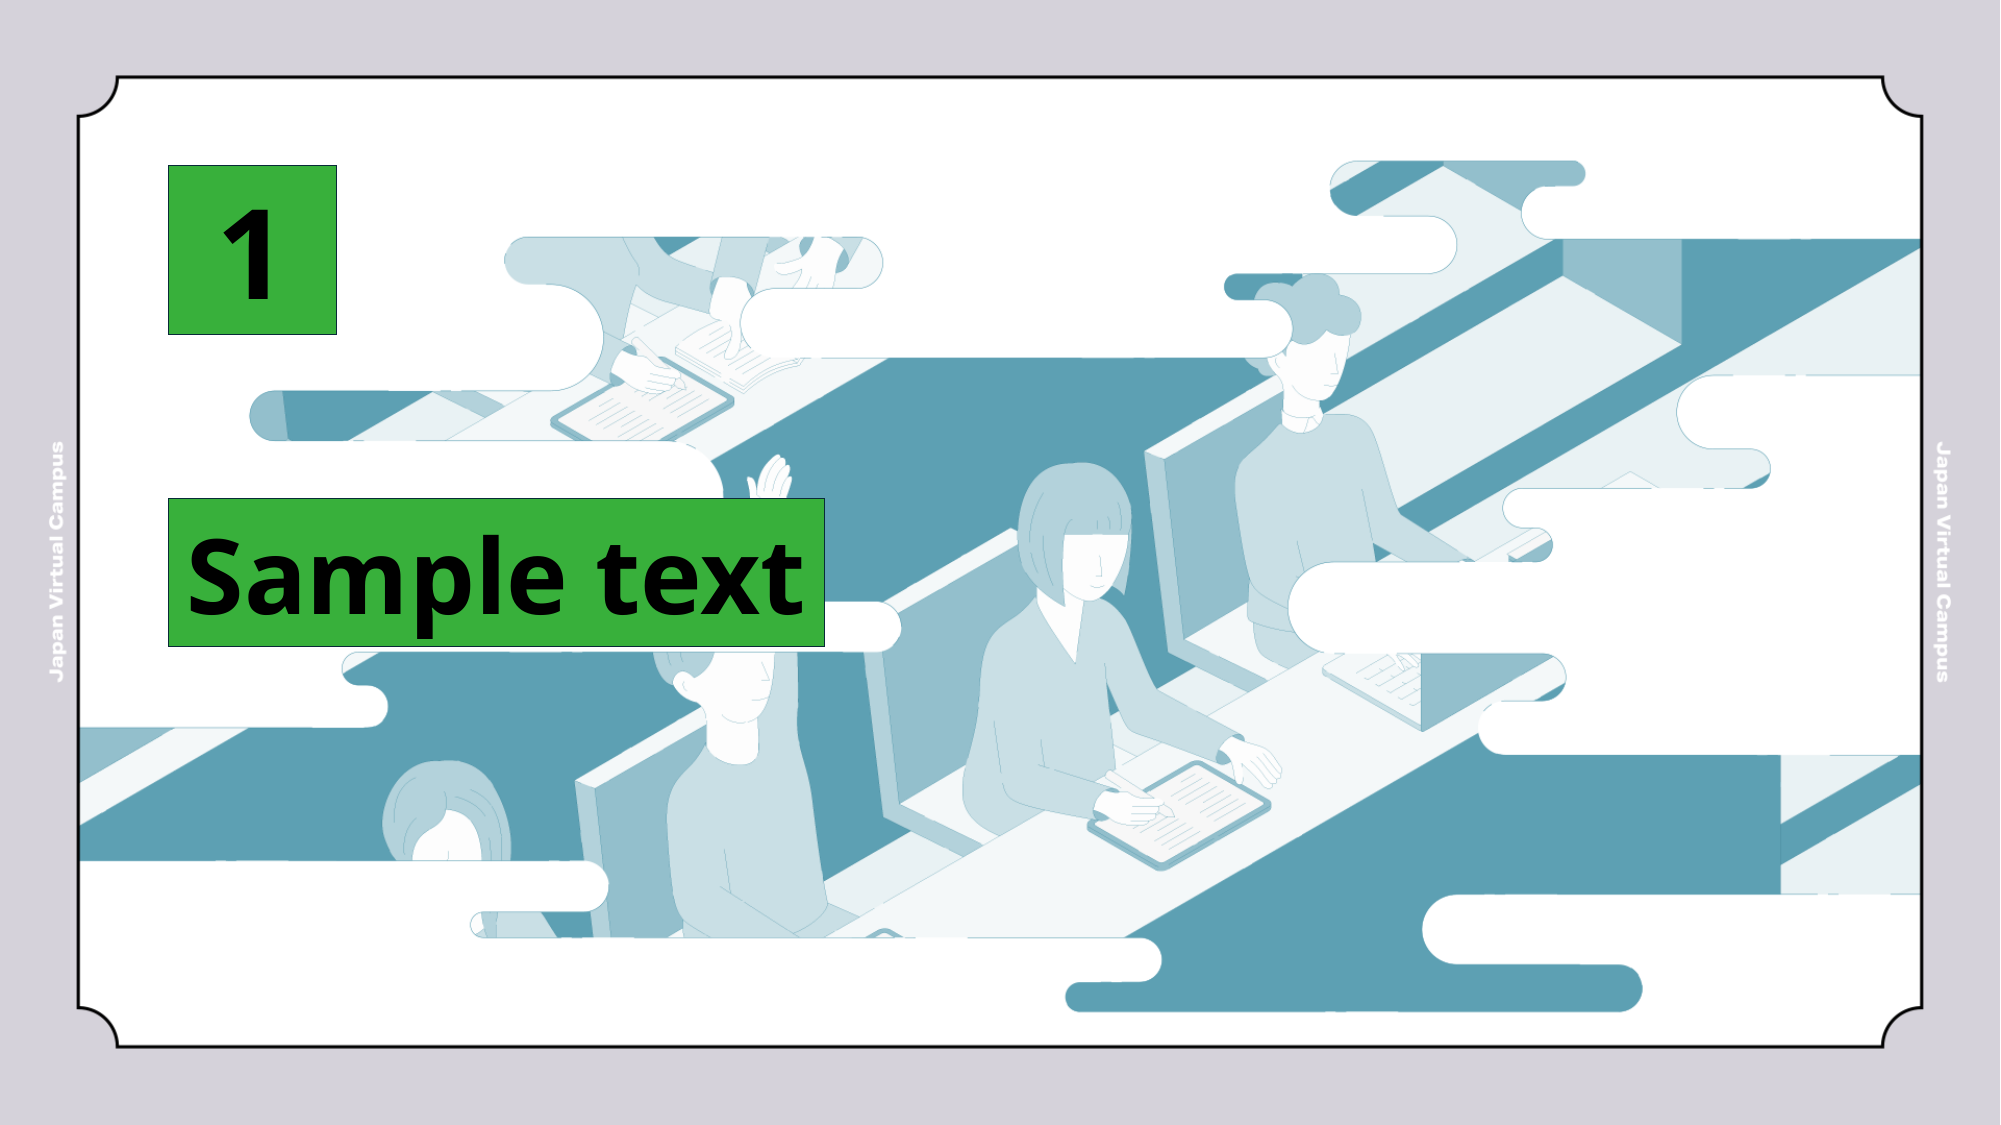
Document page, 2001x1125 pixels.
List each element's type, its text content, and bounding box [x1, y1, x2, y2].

picture [0, 0, 2000, 1125]
text_box 1 [167, 164, 338, 336]
text_box Sample text [167, 497, 826, 648]
